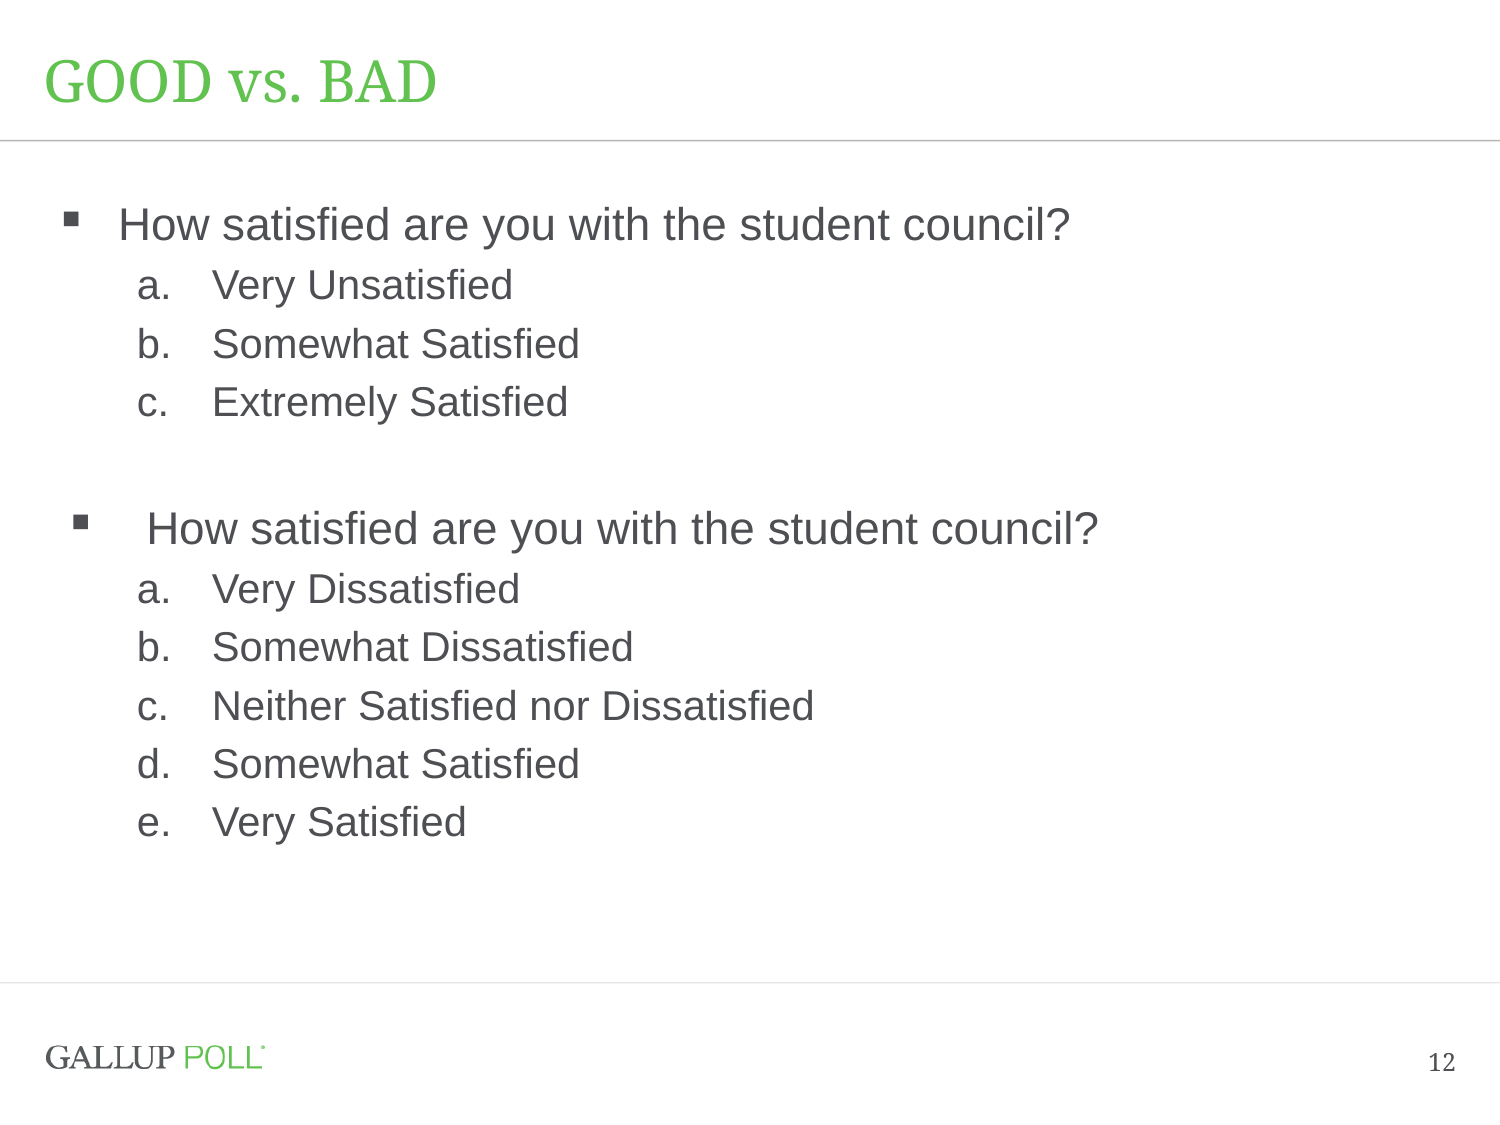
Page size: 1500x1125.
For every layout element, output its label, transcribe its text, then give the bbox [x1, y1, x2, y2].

list How satisfied are you with the student council? Very Unsatisfied Somewhat Satisfied Extremely Satisfied How satisfied are you with the student council? Very Dissatisfied Somewhat Dissatisfied Neither Satisfied nor Dissatisfied Somewhat Satisfied Very Satisfied [46, 187, 1454, 949]
slide_number 12 [1120, 1038, 1472, 1117]
picture [0, 984, 1500, 1125]
title GOOD vs. BAD [27, 30, 1461, 127]
